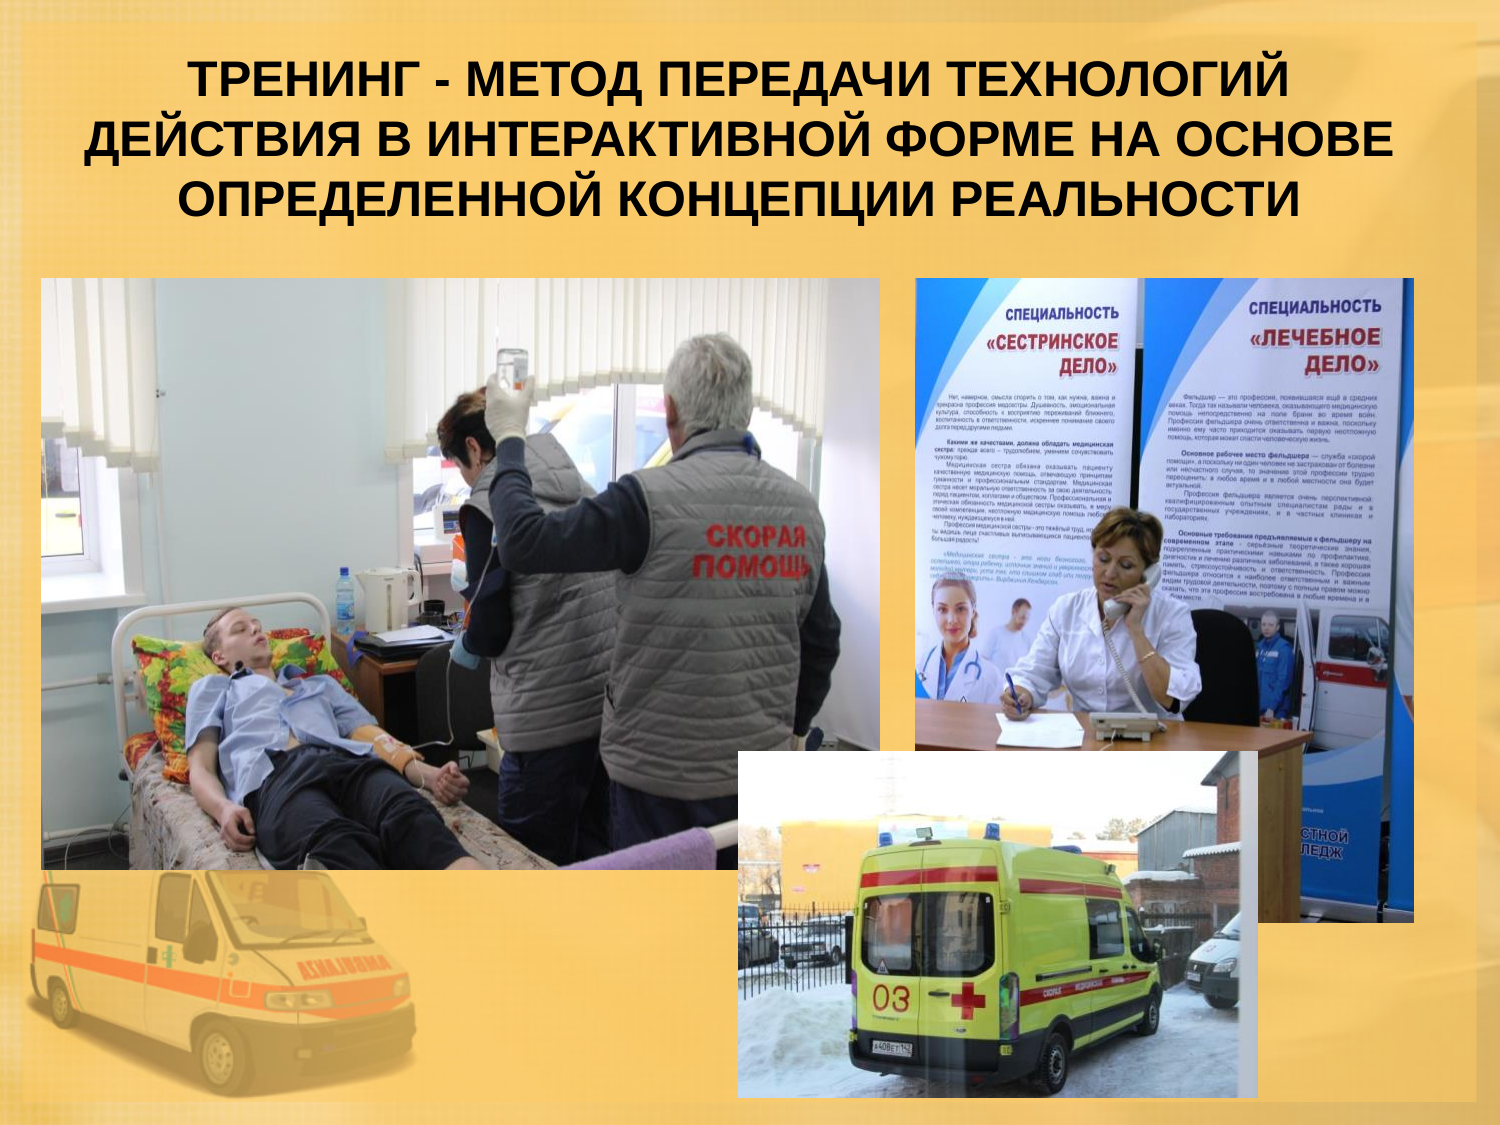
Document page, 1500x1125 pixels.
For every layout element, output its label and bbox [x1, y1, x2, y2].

picture [0, 0, 1500, 1125]
picture [40, 278, 1414, 1099]
text_box [25, 0, 1500, 625]
